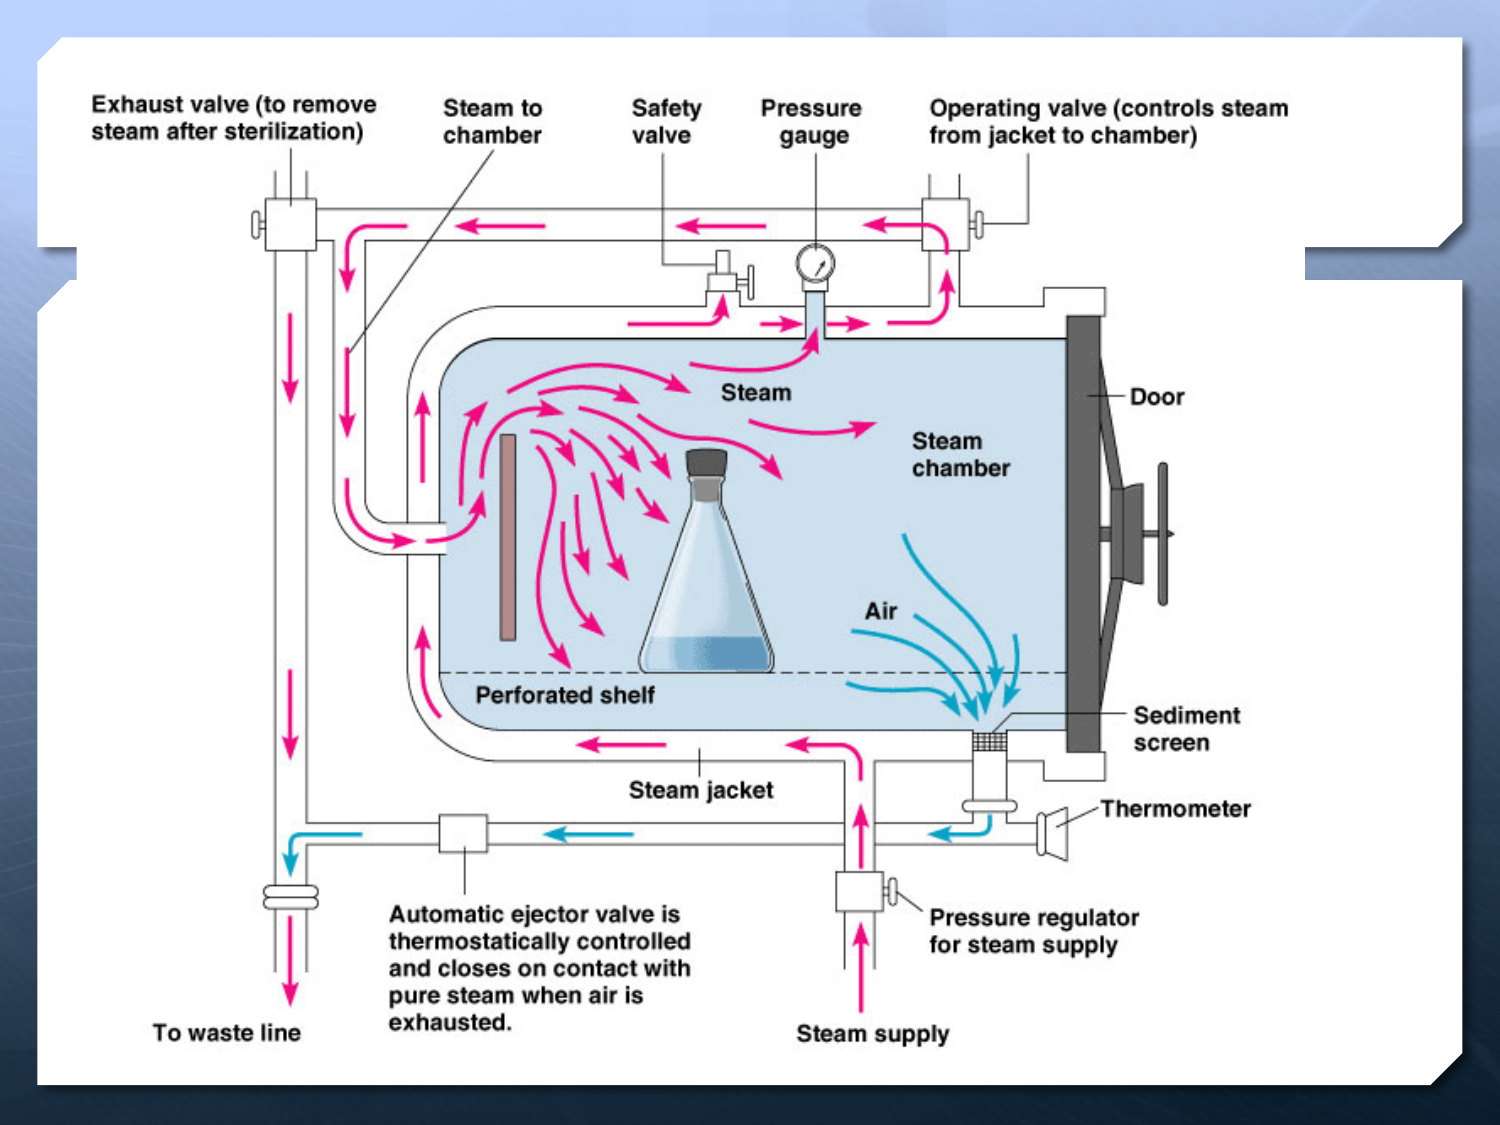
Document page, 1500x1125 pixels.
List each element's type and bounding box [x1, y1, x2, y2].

list [76, 77, 1306, 1052]
